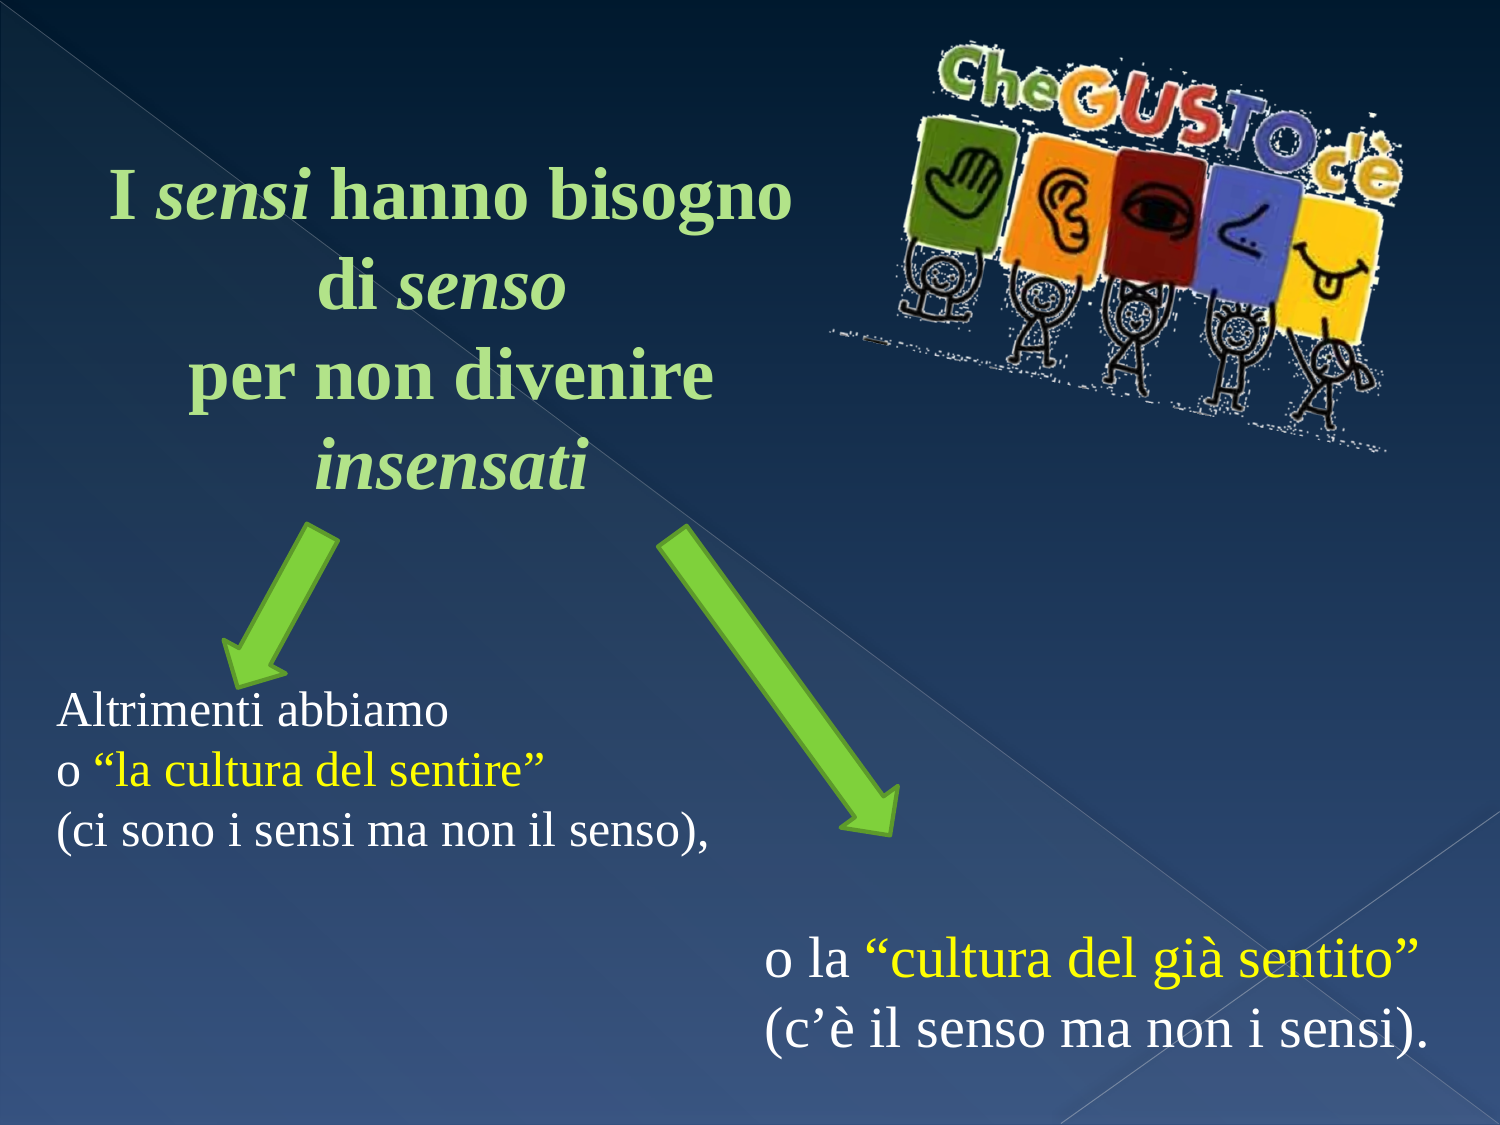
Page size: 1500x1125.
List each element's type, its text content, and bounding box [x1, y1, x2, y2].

text_box [221, 521, 340, 690]
text_box Altrimenti abbiamo o “la cultura del sentire” (ci sono i sensi ma non il senso), [41, 668, 792, 864]
picture [806, 5, 1485, 460]
text_box o la “cultura del già sentito” (c’è il senso ma non i sensi). [749, 822, 1500, 1067]
text_box I sensi hanno bisogno di senso per non divenire insensati [76, 137, 827, 557]
text_box [655, 523, 900, 838]
